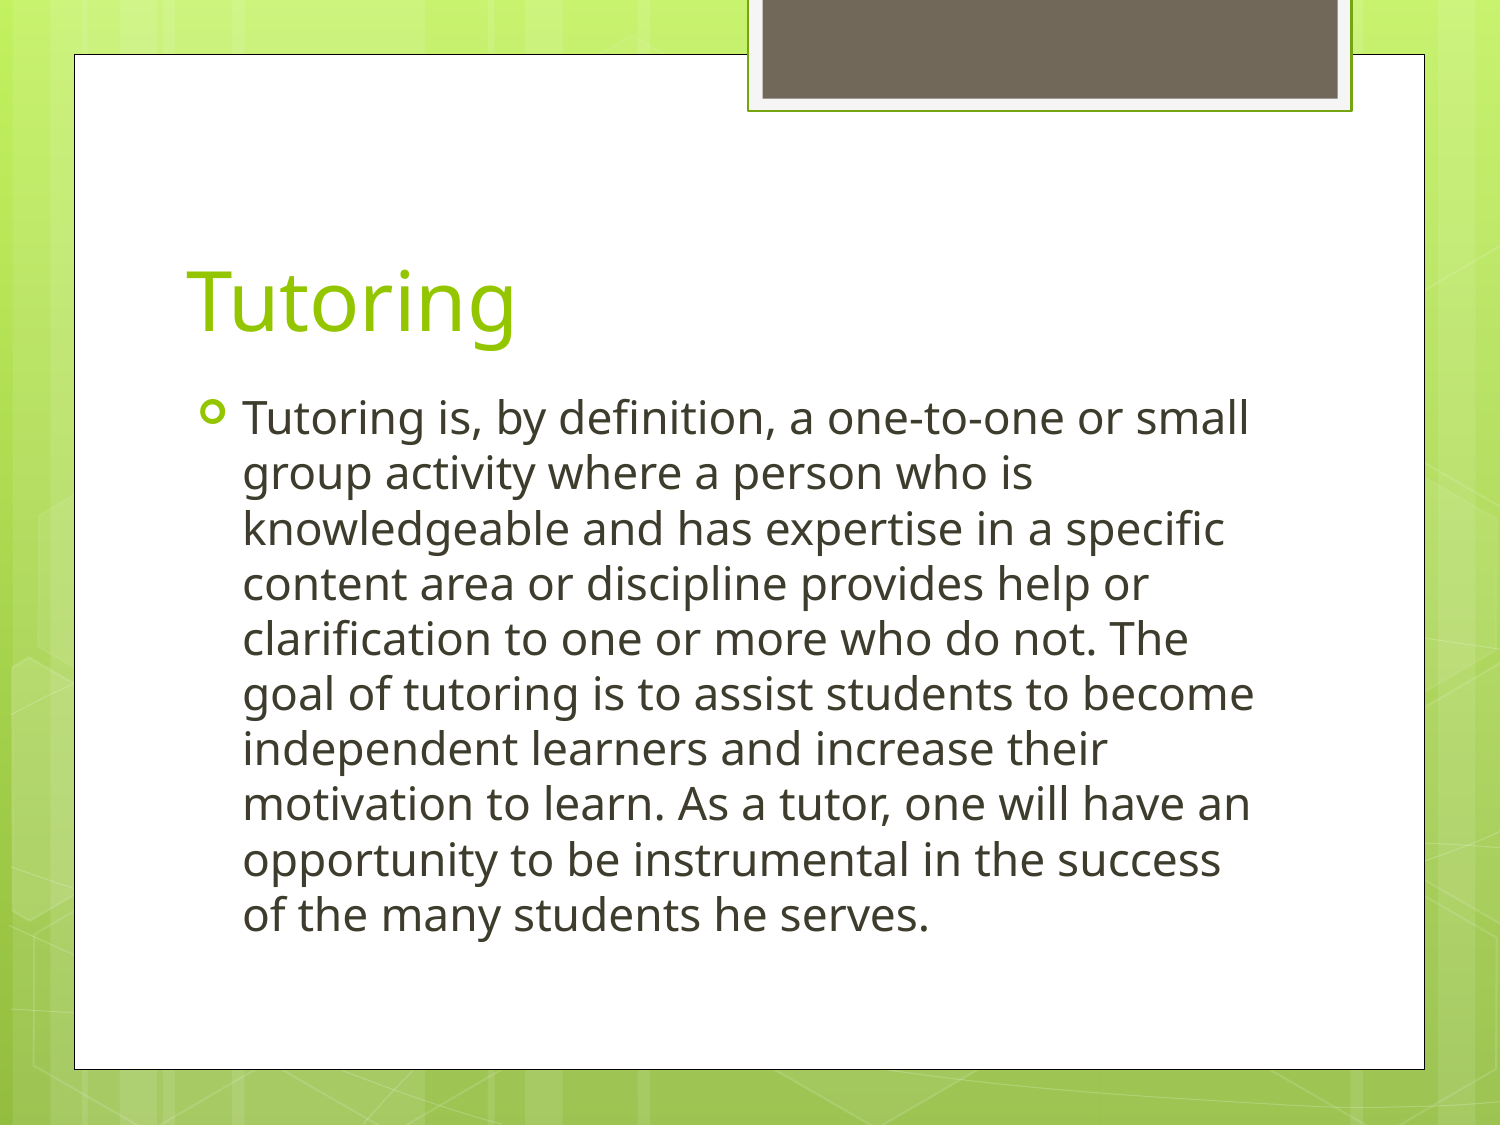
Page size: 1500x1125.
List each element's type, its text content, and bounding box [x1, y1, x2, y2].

list Tutoring is, by definition, a one-to-one or small group activity where a person who is knowledgeable and has expertise in a specific content area or discipline provides help or clarification to one or more who do not. The goal of tutoring is to assist students to become independent learners and increase their motivation to learn. As a tutor, one will have an opportunity to be instrumental in the success of the many students he serves. [171, 381, 1283, 957]
title Tutoring [171, 168, 1324, 357]
